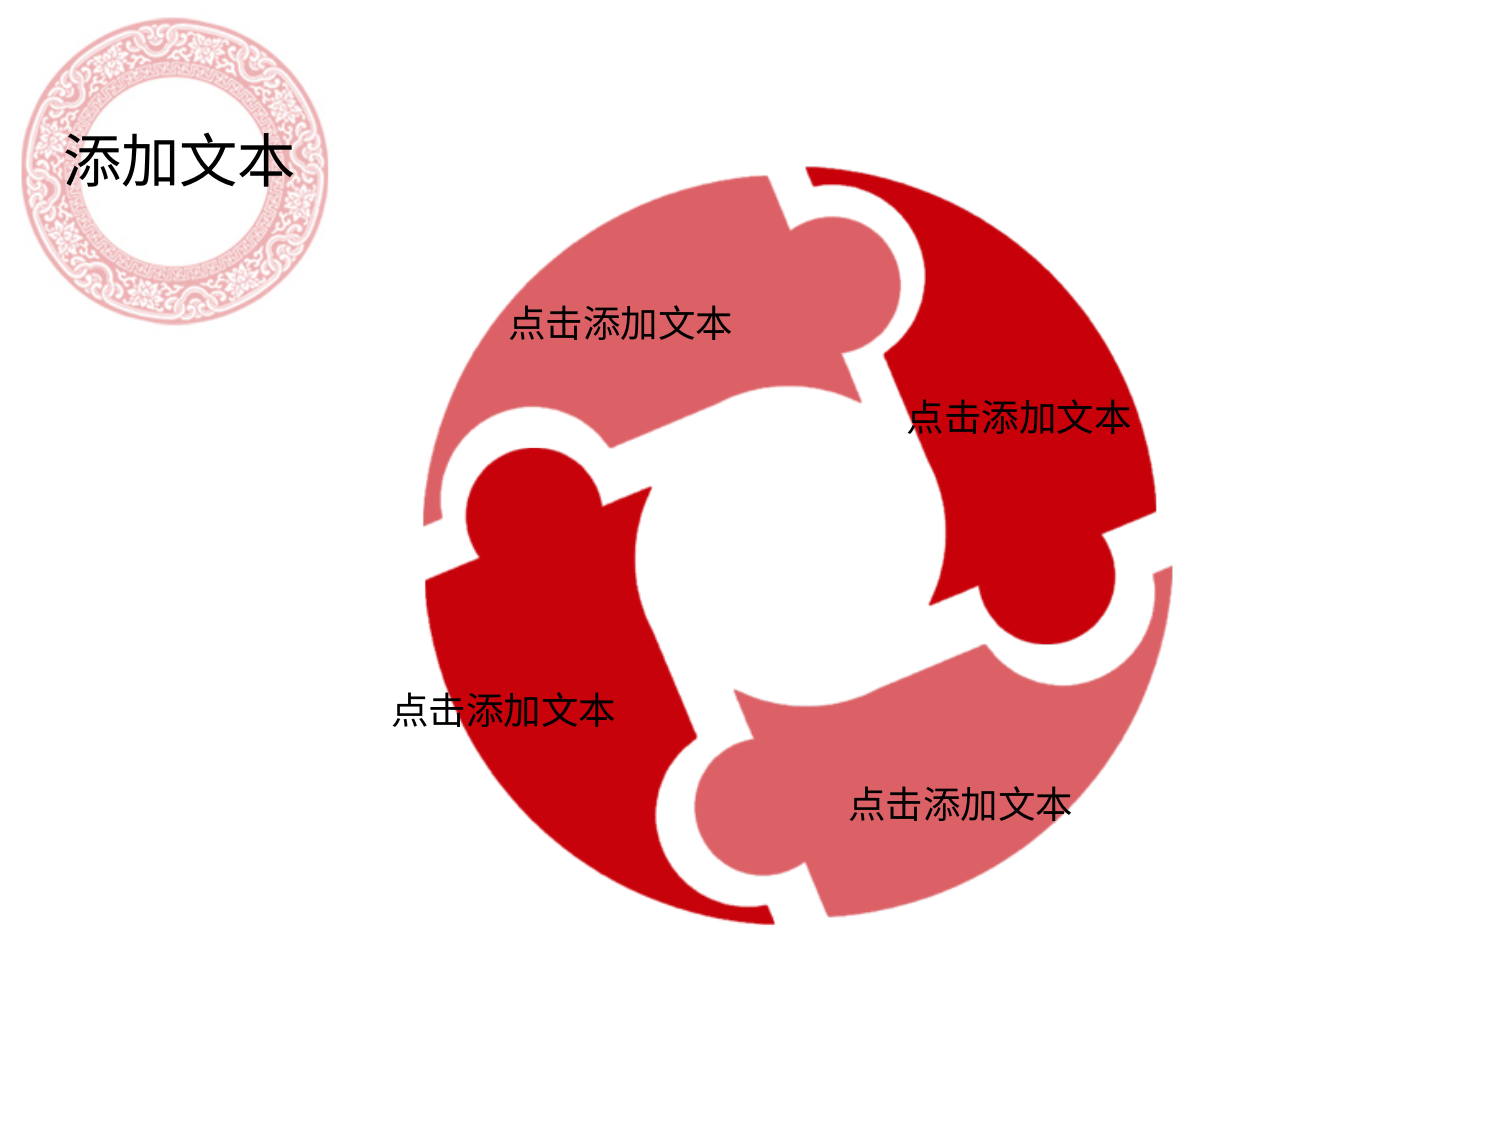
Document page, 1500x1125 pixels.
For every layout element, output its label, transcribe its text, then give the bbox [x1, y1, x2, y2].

picture [0, 0, 1500, 1125]
text_box 添加文本 [48, 117, 312, 202]
